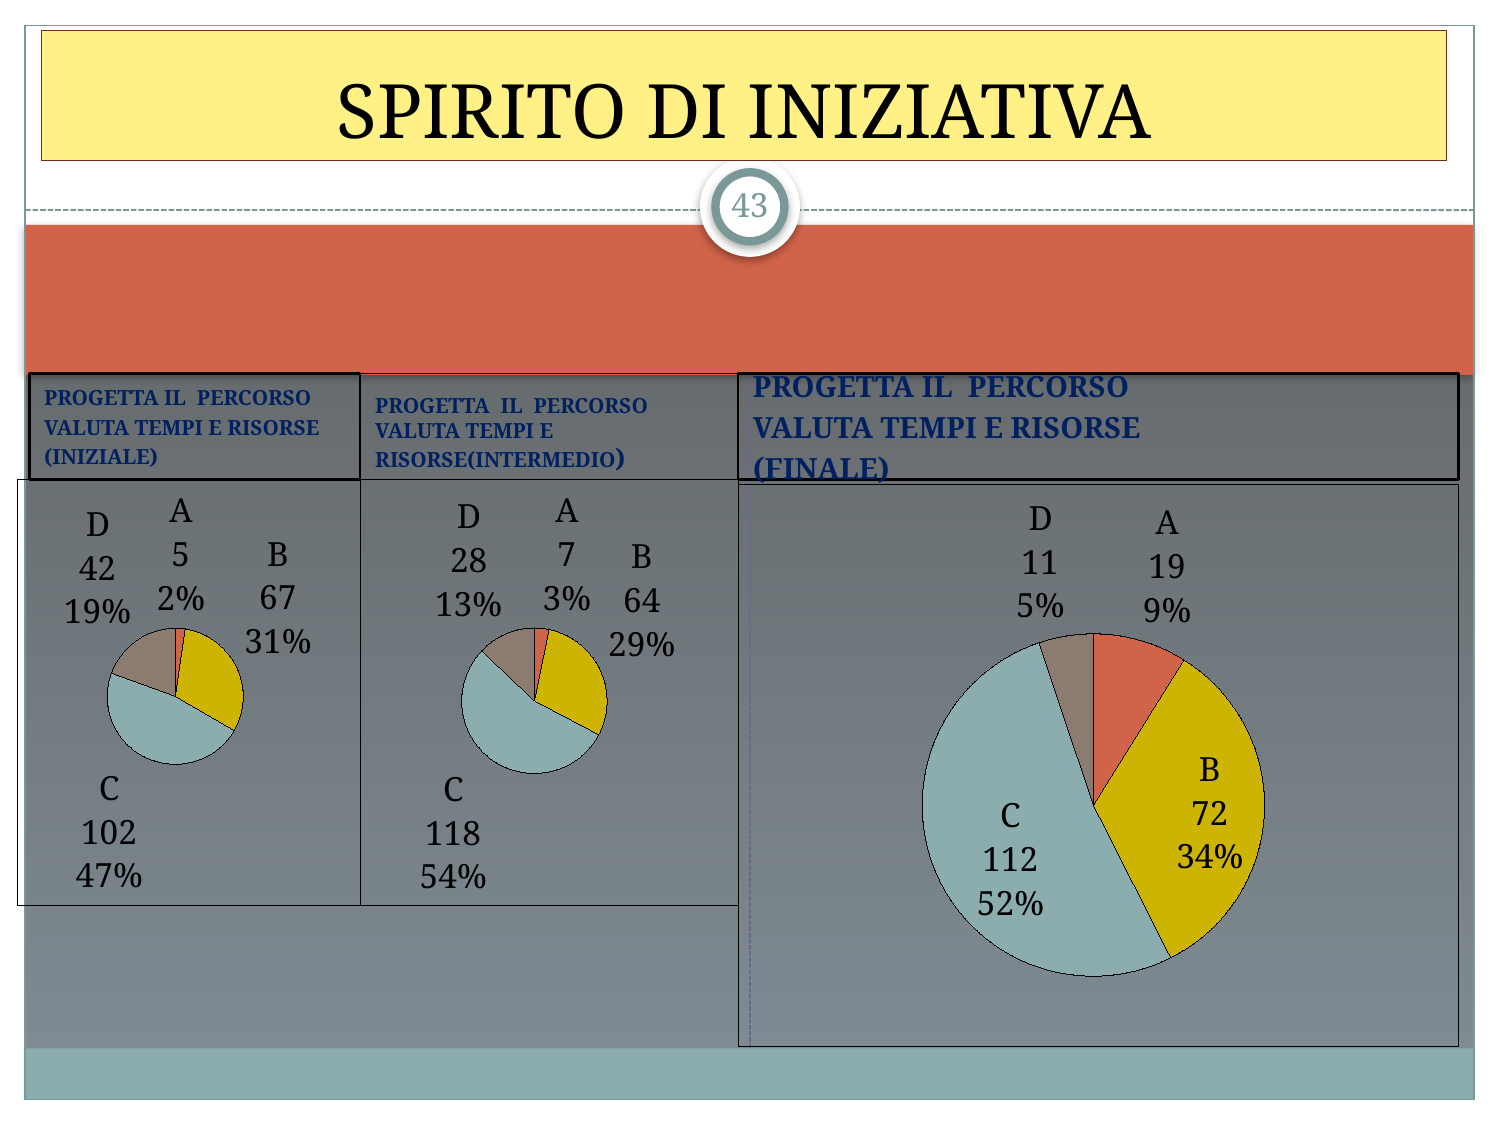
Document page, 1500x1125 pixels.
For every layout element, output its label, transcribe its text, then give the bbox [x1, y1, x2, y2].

list PROGETTA IL PERCORSO VALUTA TEMPI E RISORSE (INIZIALE) [28, 372, 361, 477]
text_box PROGETTA IL PERCORSO VALUTA TEMPI E RISORSE(INTERMEDIO) [360, 373, 737, 477]
title SPIRITO DI INIZIATIVA [41, 30, 1447, 161]
list PROGETTA IL PERCORSO VALUTA TEMPI E RISORSE (FINALE) [737, 372, 1460, 481]
chart [17, 479, 1459, 1048]
slide_number 43 [712, 171, 788, 244]
